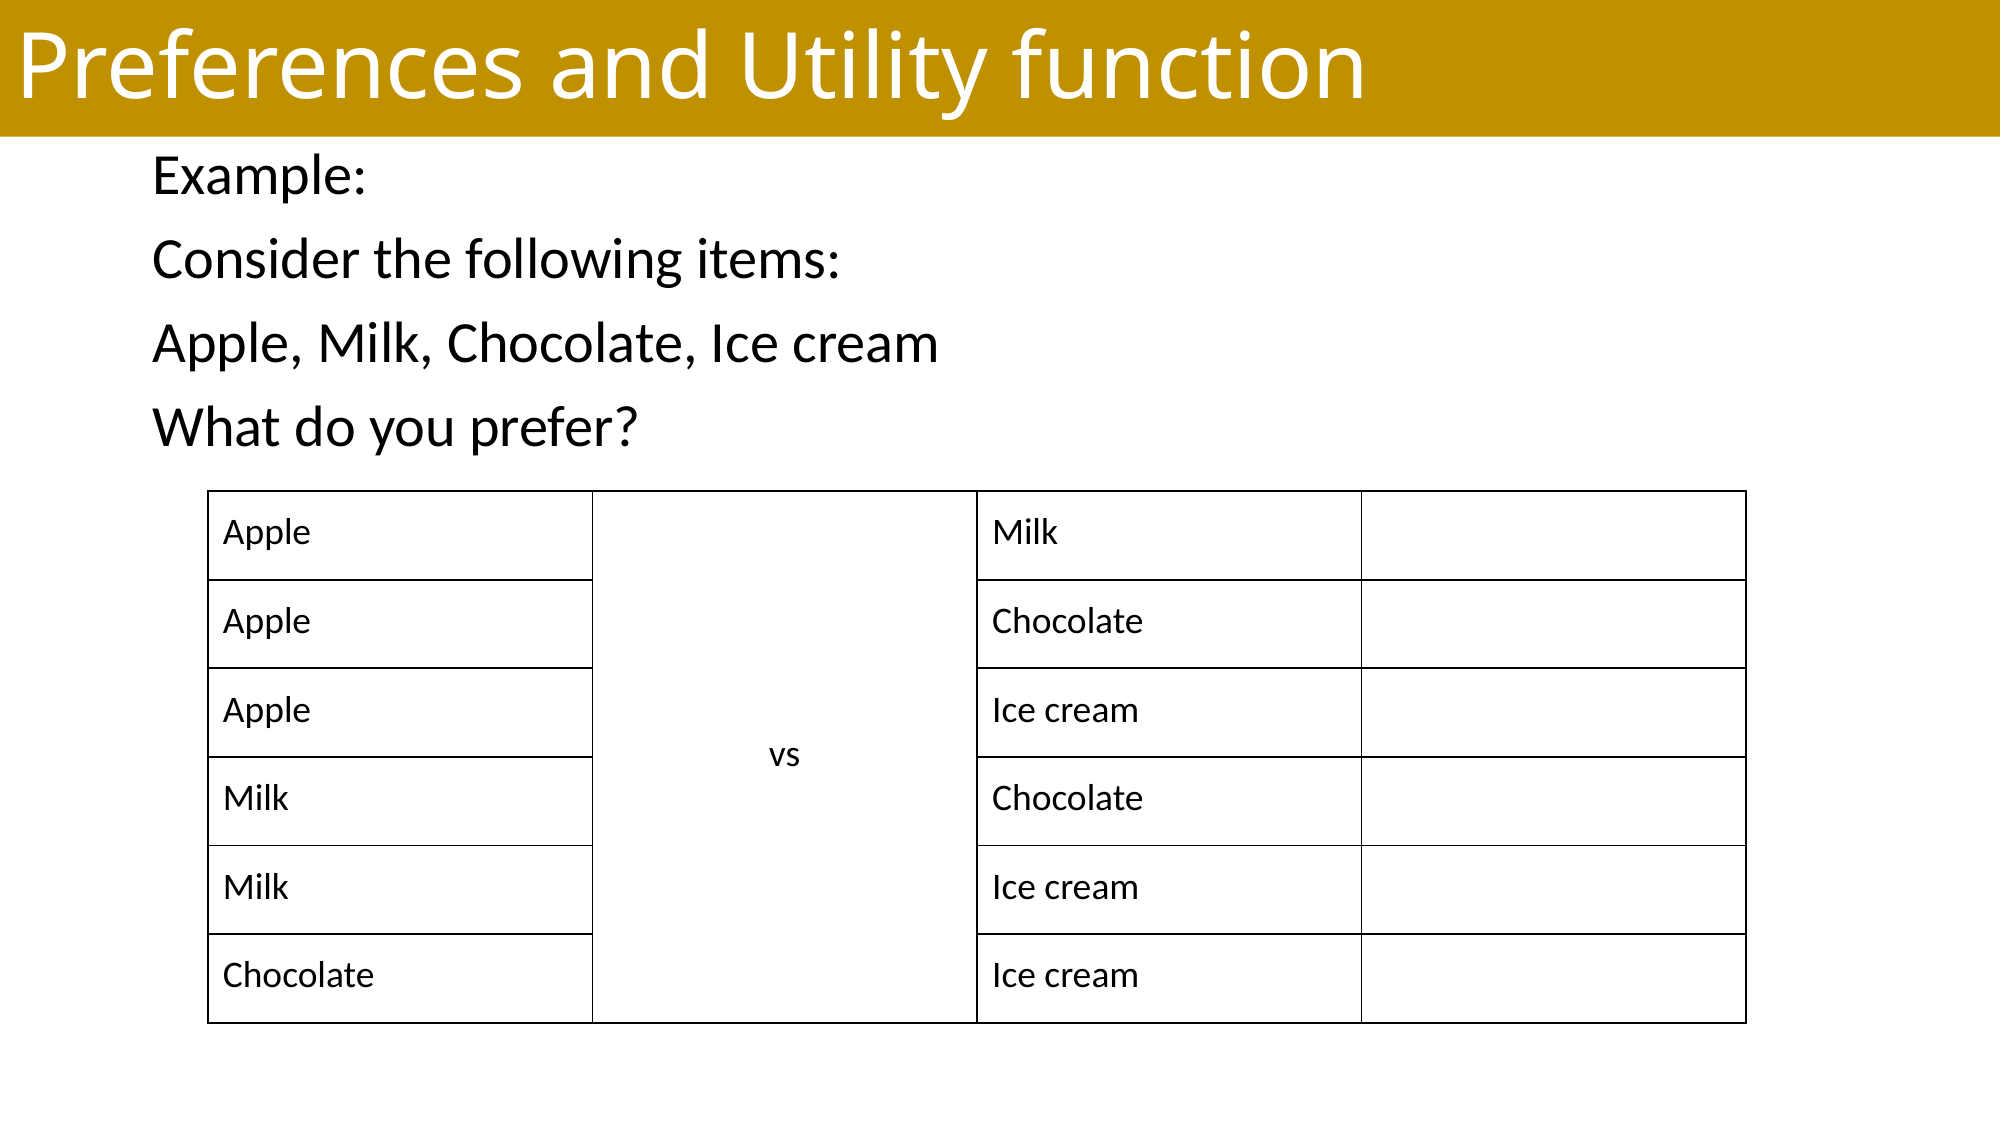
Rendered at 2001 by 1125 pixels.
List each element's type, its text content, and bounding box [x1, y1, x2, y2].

table_cell Milk [209, 758, 592, 845]
table_cell Apple [209, 581, 592, 667]
table_cell [1362, 846, 1745, 933]
table_header Milk [978, 492, 1361, 579]
table_cell [1362, 935, 1745, 1022]
table_cell Chocolate [978, 581, 1361, 667]
title Preferences and Utility function [0, 0, 2000, 137]
table_cell Ice cream [978, 935, 1361, 1022]
table_cell Ice cream [978, 846, 1361, 933]
table_cell [1362, 669, 1745, 756]
table_cell Ice cream [978, 669, 1361, 756]
list Example: Consider the following items: Apple, Milk, Chocolate, Ice cream What do you prefer? [137, 136, 1863, 1086]
table_cell [1362, 581, 1745, 667]
table_cell Chocolate [209, 935, 592, 1022]
table_cell Milk [209, 846, 592, 933]
table_cell Chocolate [978, 758, 1361, 845]
table_header Apple [209, 492, 592, 579]
table_cell Apple [209, 669, 592, 756]
table_cell [1362, 758, 1745, 845]
table_header [1362, 492, 1745, 579]
table_header vs [593, 492, 976, 1022]
